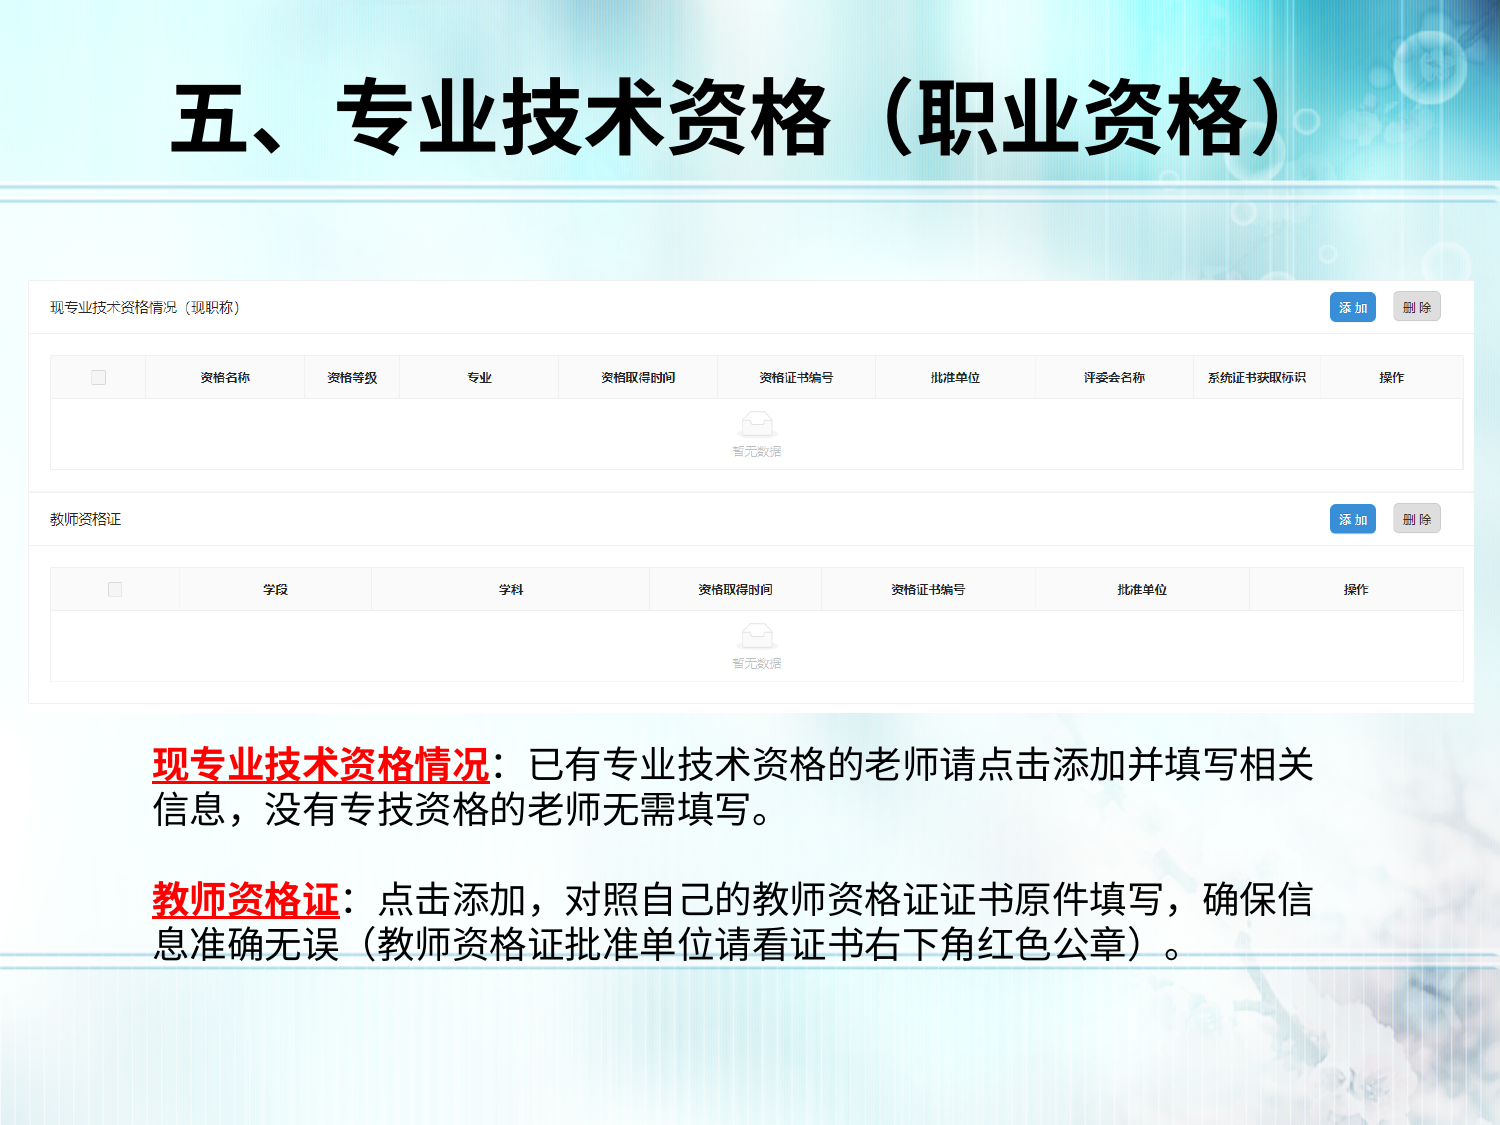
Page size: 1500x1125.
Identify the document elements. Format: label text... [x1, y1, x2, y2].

text_box 现专业技术资格情况：已有专业技术资格的老师请点击添加并填写相关信息，没有专技资格的老师无需填写。 教师资格证：点击添加，对照自己的教师资格证证书原件填写，确保信息准确无误（教师资格证批准单位请看证书右下角红色公章）。 [137, 733, 1363, 974]
picture [0, 0, 1500, 1125]
title 五、专业技术资格（职业资格） [74, 45, 1426, 185]
